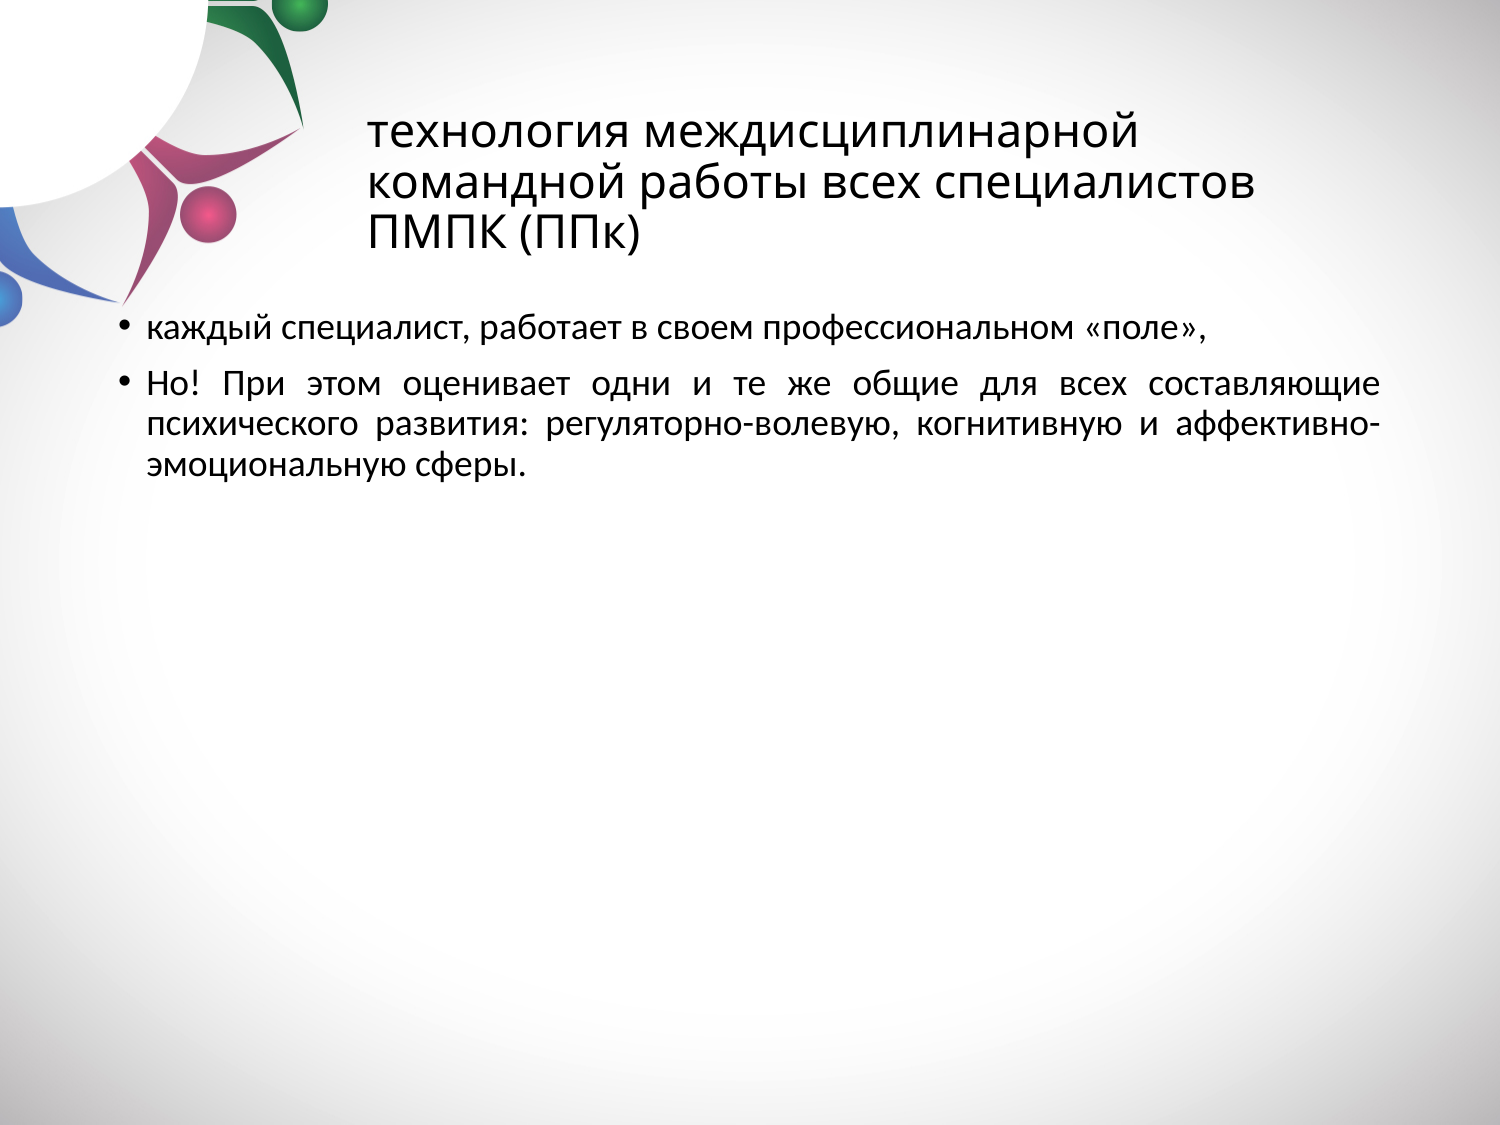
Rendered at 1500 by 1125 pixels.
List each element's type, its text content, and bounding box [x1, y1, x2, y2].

title технология междисциплинарной командной работы всех специалистов ПМПК (ППк) [351, 97, 1312, 270]
list каждый специалист, работает в своем профессиональном «поле», Но! При этом оценивает одни и те же общие для всех составляющие психического развития: регуляторно-волевую, когнитивную и аффективно-эмоциональную сферы. [103, 299, 1397, 1014]
picture [0, 0, 1500, 1125]
